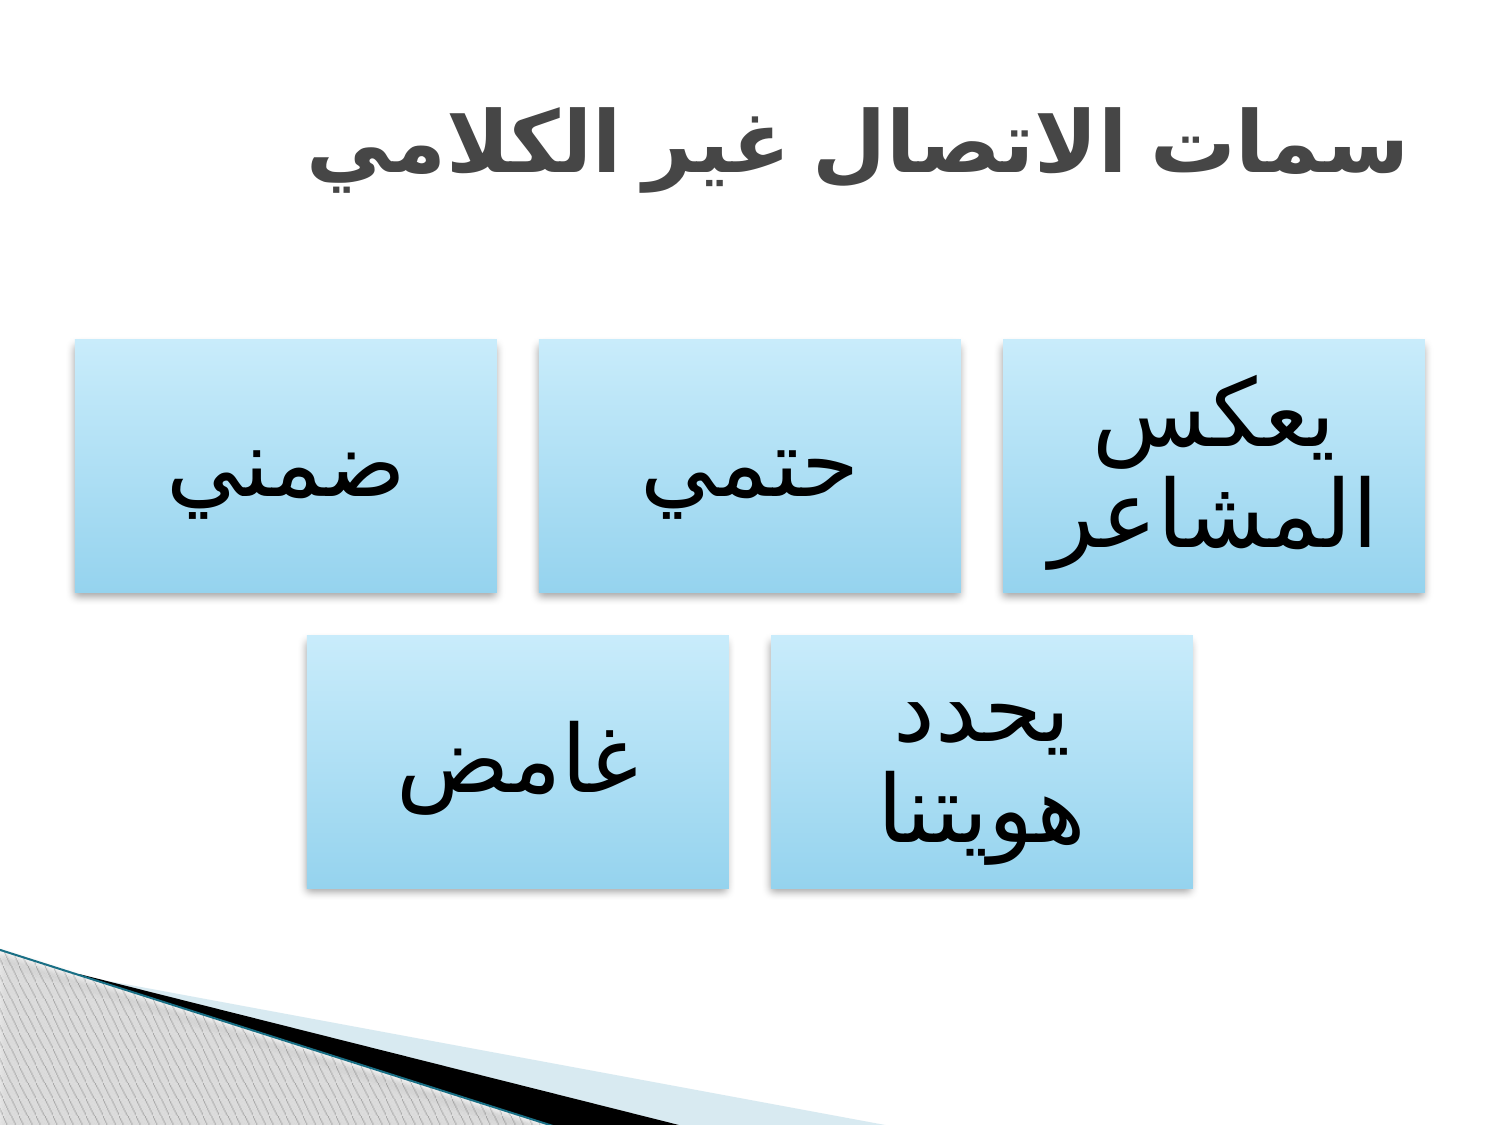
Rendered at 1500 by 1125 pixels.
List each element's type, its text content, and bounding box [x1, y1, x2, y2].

title سمات الاتصال غير الكلامي [75, 45, 1425, 233]
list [74, 242, 1426, 986]
